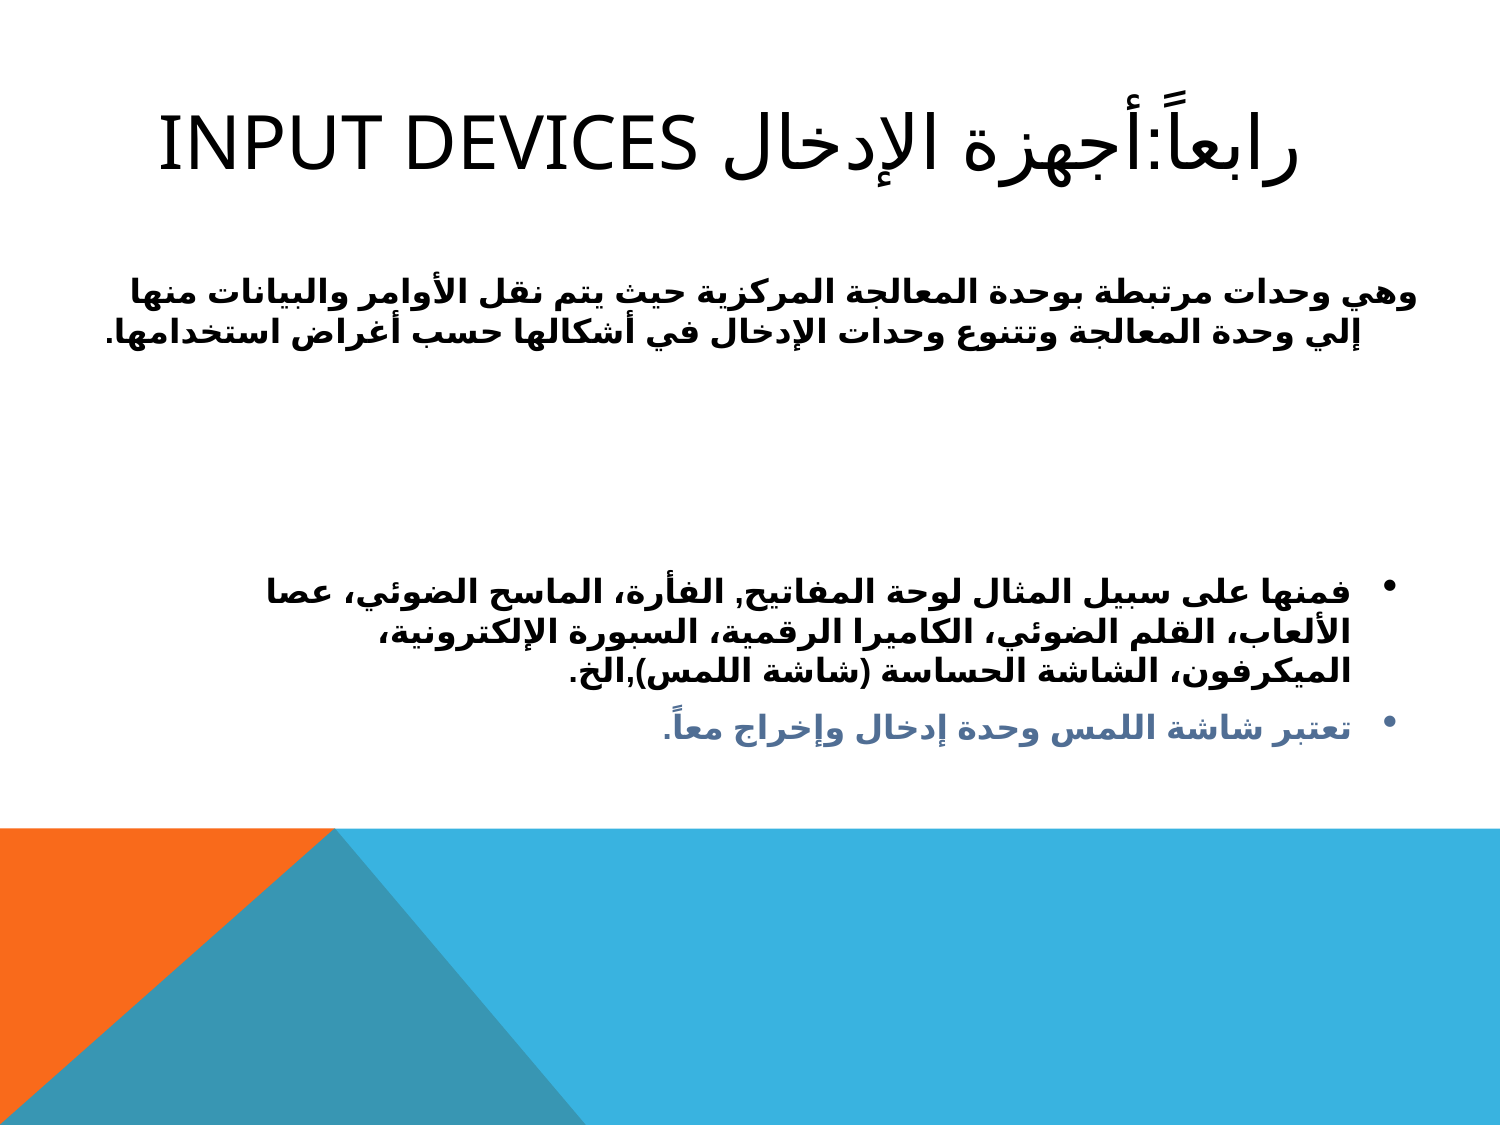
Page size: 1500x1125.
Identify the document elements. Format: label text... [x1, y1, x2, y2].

list فمنها على سبيل المثال لوحة المفاتيح, الفأرة، الماسح الضوئي، عصا الألعاب، القلم الضوئي، الكاميرا الرقمية، السبورة الإلكترونية، الميكرفون، الشاشة الحساسة (شاشة اللمس),الخ. تعتبر شاشة اللمس وحدة إدخال وإخراج معاً. [206, 562, 1414, 922]
title رابعاً:أجهزة الإدخال Input Devices [75, 45, 1317, 233]
list وهي وحدات مرتبطة بوحدة المعالجة المركزية حيث يتم نقل الأوامر والبيانات منها إلي وحدة المعالجة وتتنوع وحدات الإدخال في أشكالها حسب أغراض استخدامها. [75, 262, 1436, 622]
